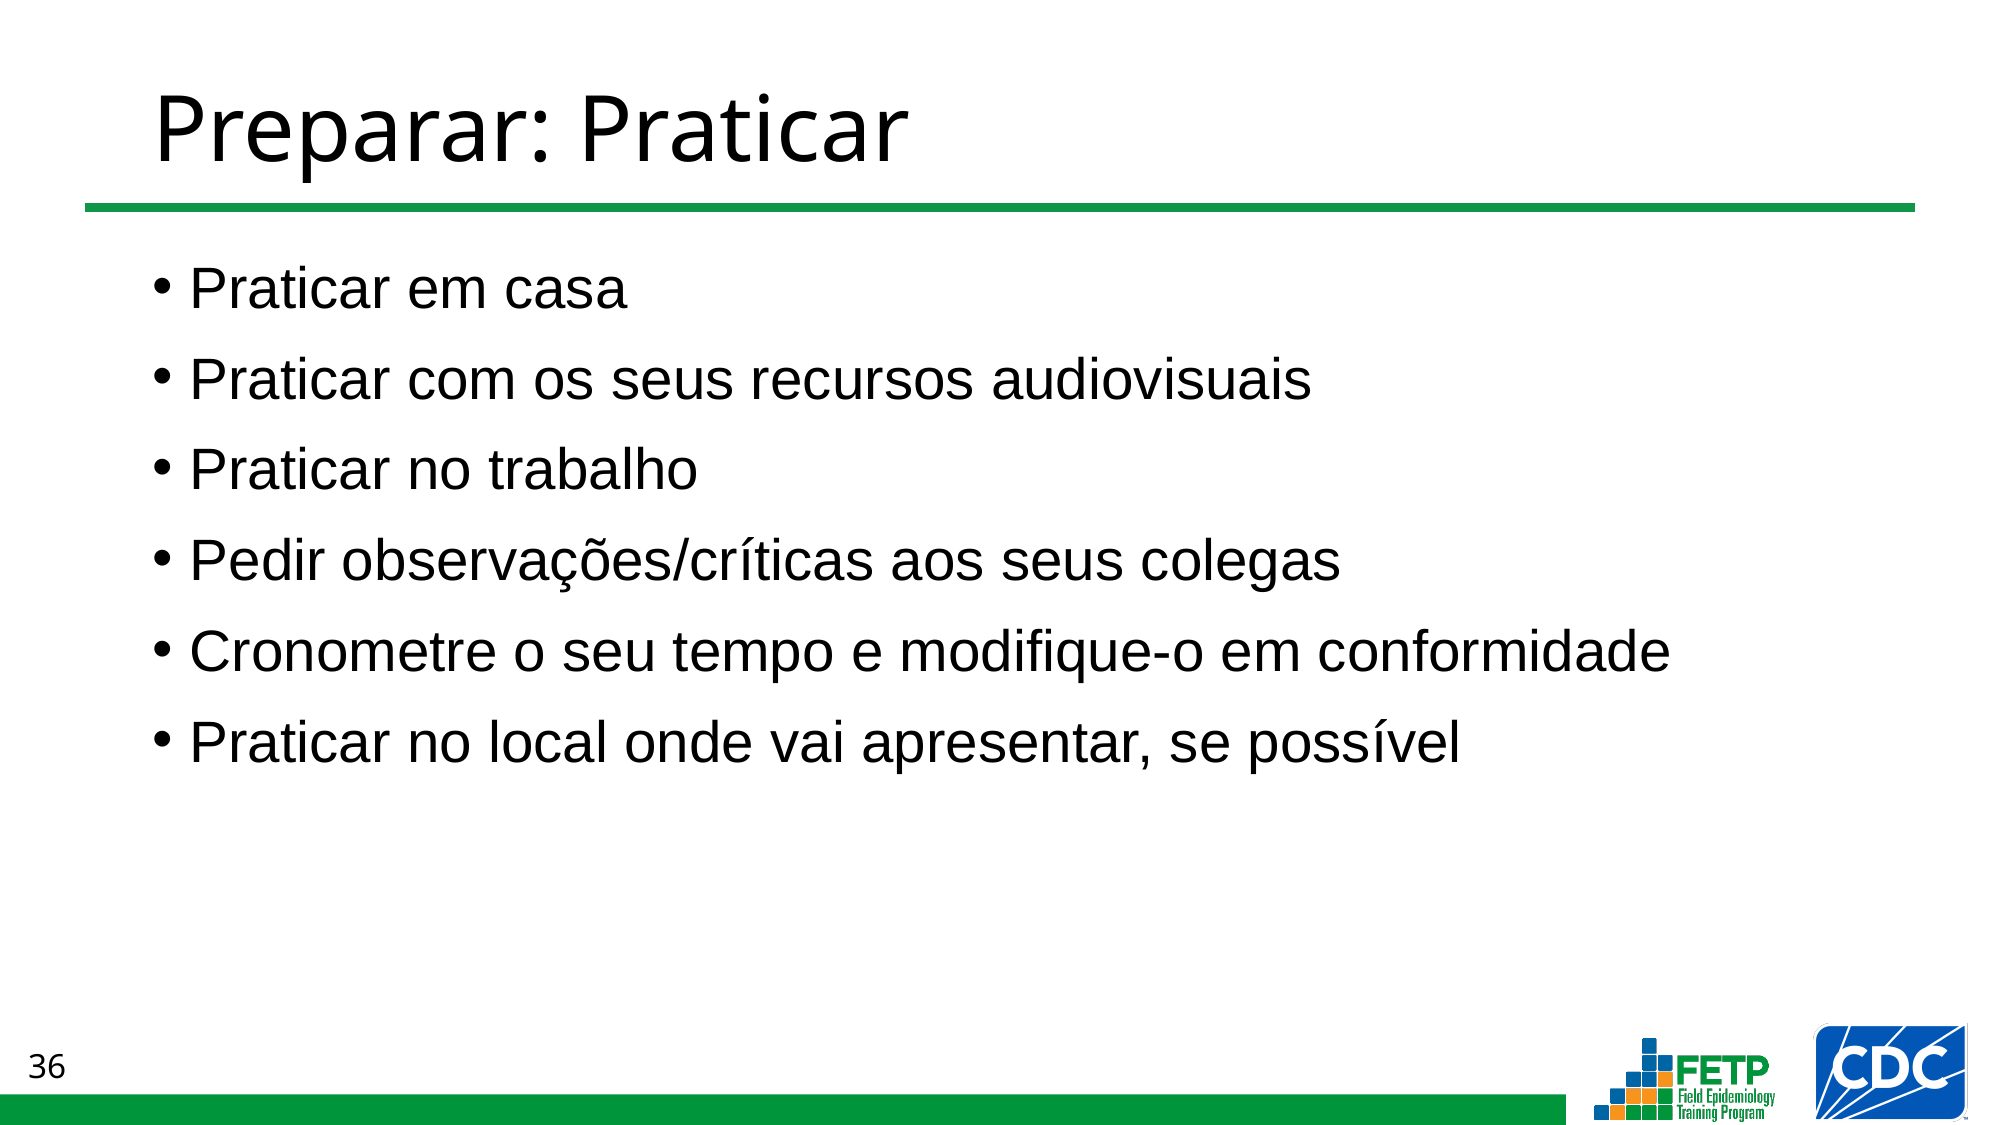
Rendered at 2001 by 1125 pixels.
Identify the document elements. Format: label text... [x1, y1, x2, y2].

picture [1813, 1023, 1968, 1122]
picture [1594, 1038, 1775, 1122]
title Preparar: Praticar [137, 75, 1863, 207]
list Praticar em casa Praticar com os seus recursos audiovisuais Praticar no trabalho Pedir observações/críticas aos seus colegas Cronometre o seu tempo e modifique-o em conformidade Praticar no local onde vai apresentar, se possível [137, 242, 1863, 1004]
